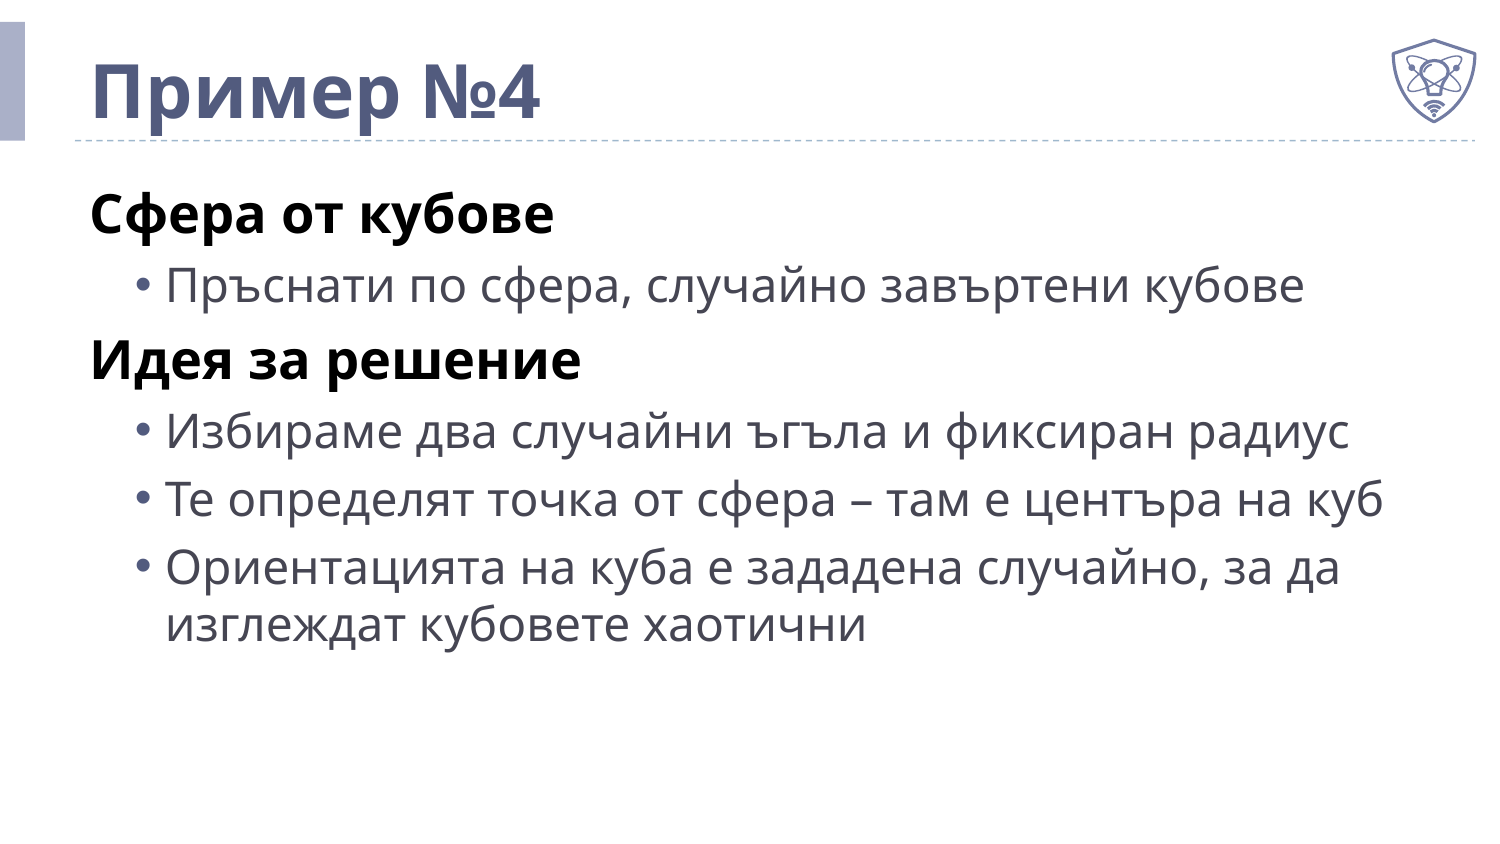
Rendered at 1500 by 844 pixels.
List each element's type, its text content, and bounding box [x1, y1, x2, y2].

title Пример №4 [75, 18, 1475, 141]
list Сфера от кубове Пръснати по сфера, случайно завъртени кубове Идея за решение Избираме два случайни ъгъла и фиксиран радиус Те определят точка от сфера – там е центъра на куб Ориентацията на куба е зададена случайно, за да изглеждат кубовете хаотични [75, 171, 1475, 835]
